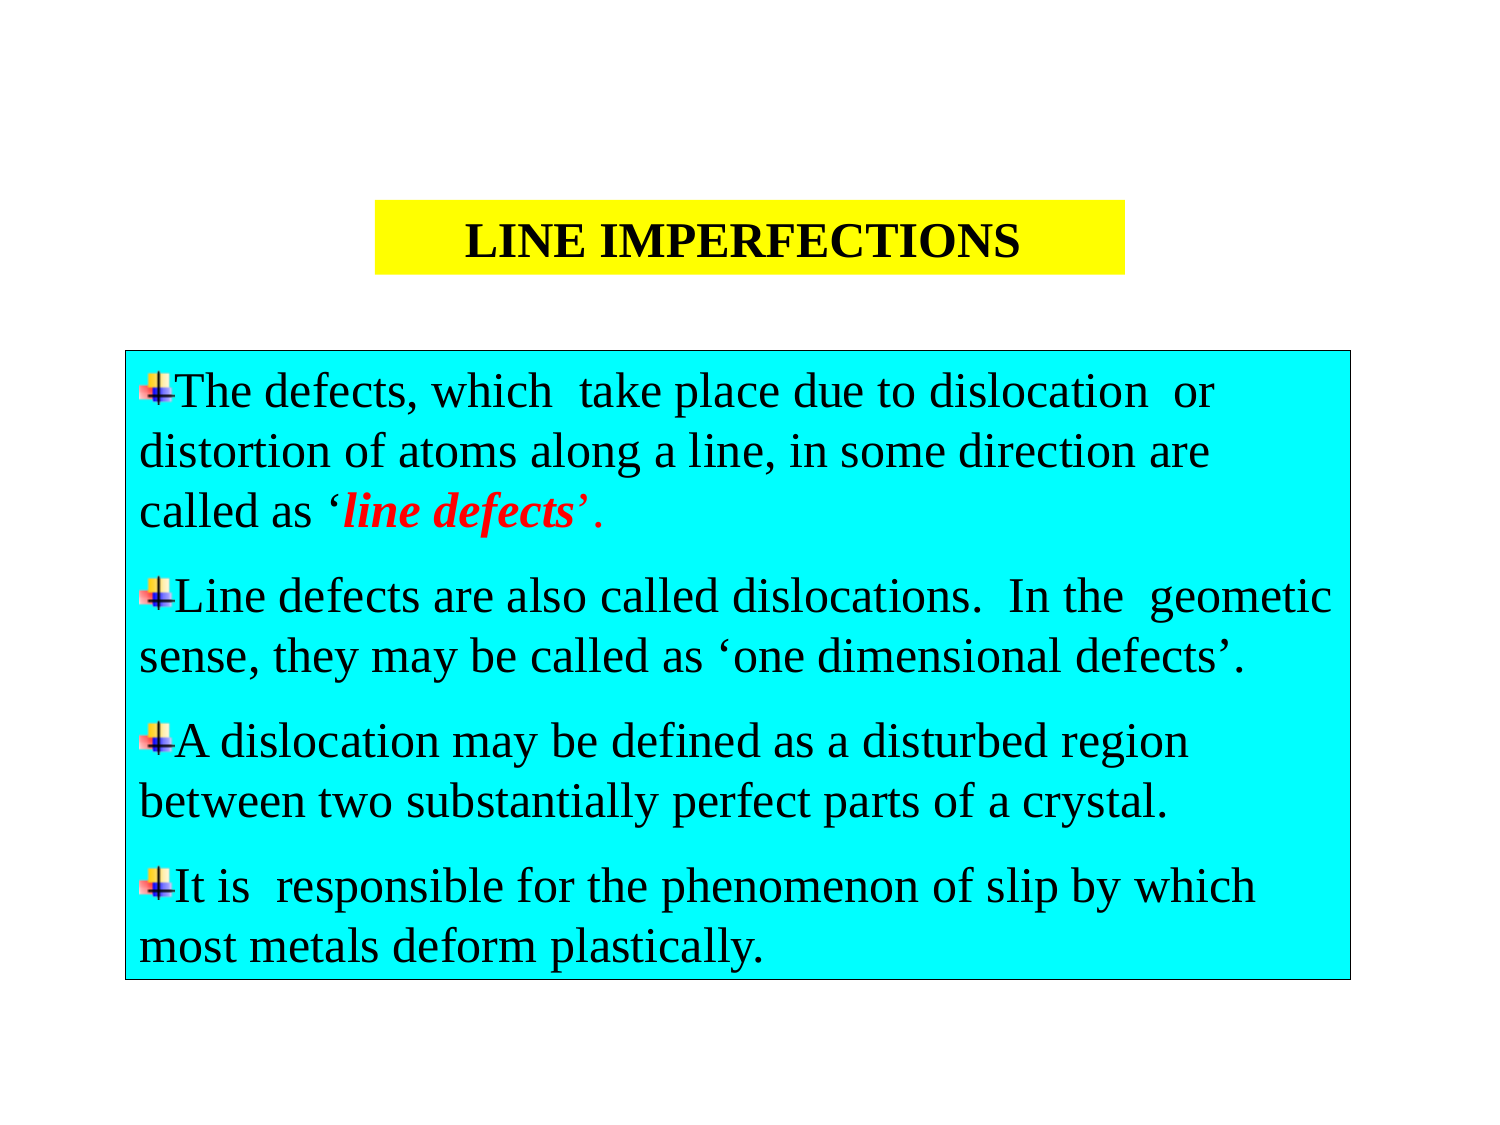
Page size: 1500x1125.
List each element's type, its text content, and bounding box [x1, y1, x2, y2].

picture [139, 864, 175, 900]
picture [139, 369, 175, 405]
text_box The defects, which take place due to dislocation or distortion of atoms along a line, in some direction are called as ‘line defects’. Line defects are also called dislocations. In the geometic sense, they may be called as ‘one dimensional defects’. A dislocation may be defined as a disturbed region between two substantially perfect parts of a crystal. It is responsible for the phenomenon of slip by which most metals deform plastically. [125, 350, 1350, 980]
picture [139, 574, 175, 610]
picture [139, 719, 175, 755]
text_box LINE IMPERFECTIONS [374, 199, 1125, 275]
